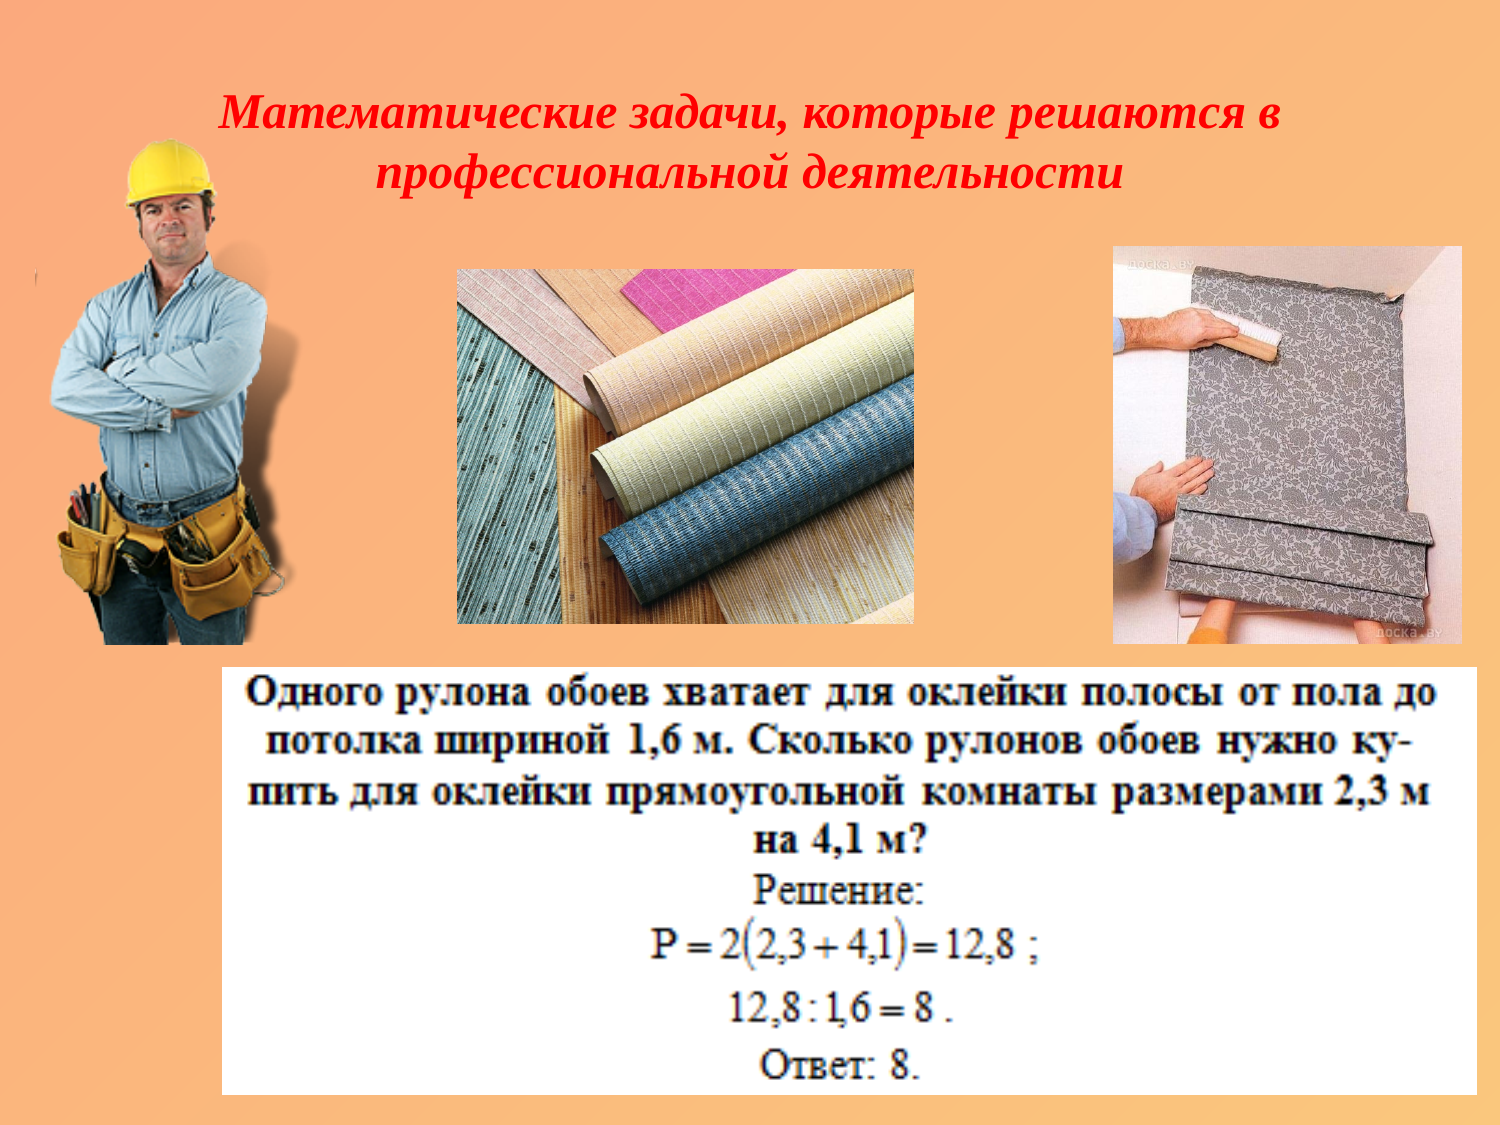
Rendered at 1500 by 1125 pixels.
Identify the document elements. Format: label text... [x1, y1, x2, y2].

title Математические задачи, которые решаются в профессиональной деятельности [75, 45, 1425, 233]
picture [1113, 245, 1462, 644]
picture [34, 138, 305, 645]
picture [456, 269, 915, 624]
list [222, 667, 1477, 1096]
